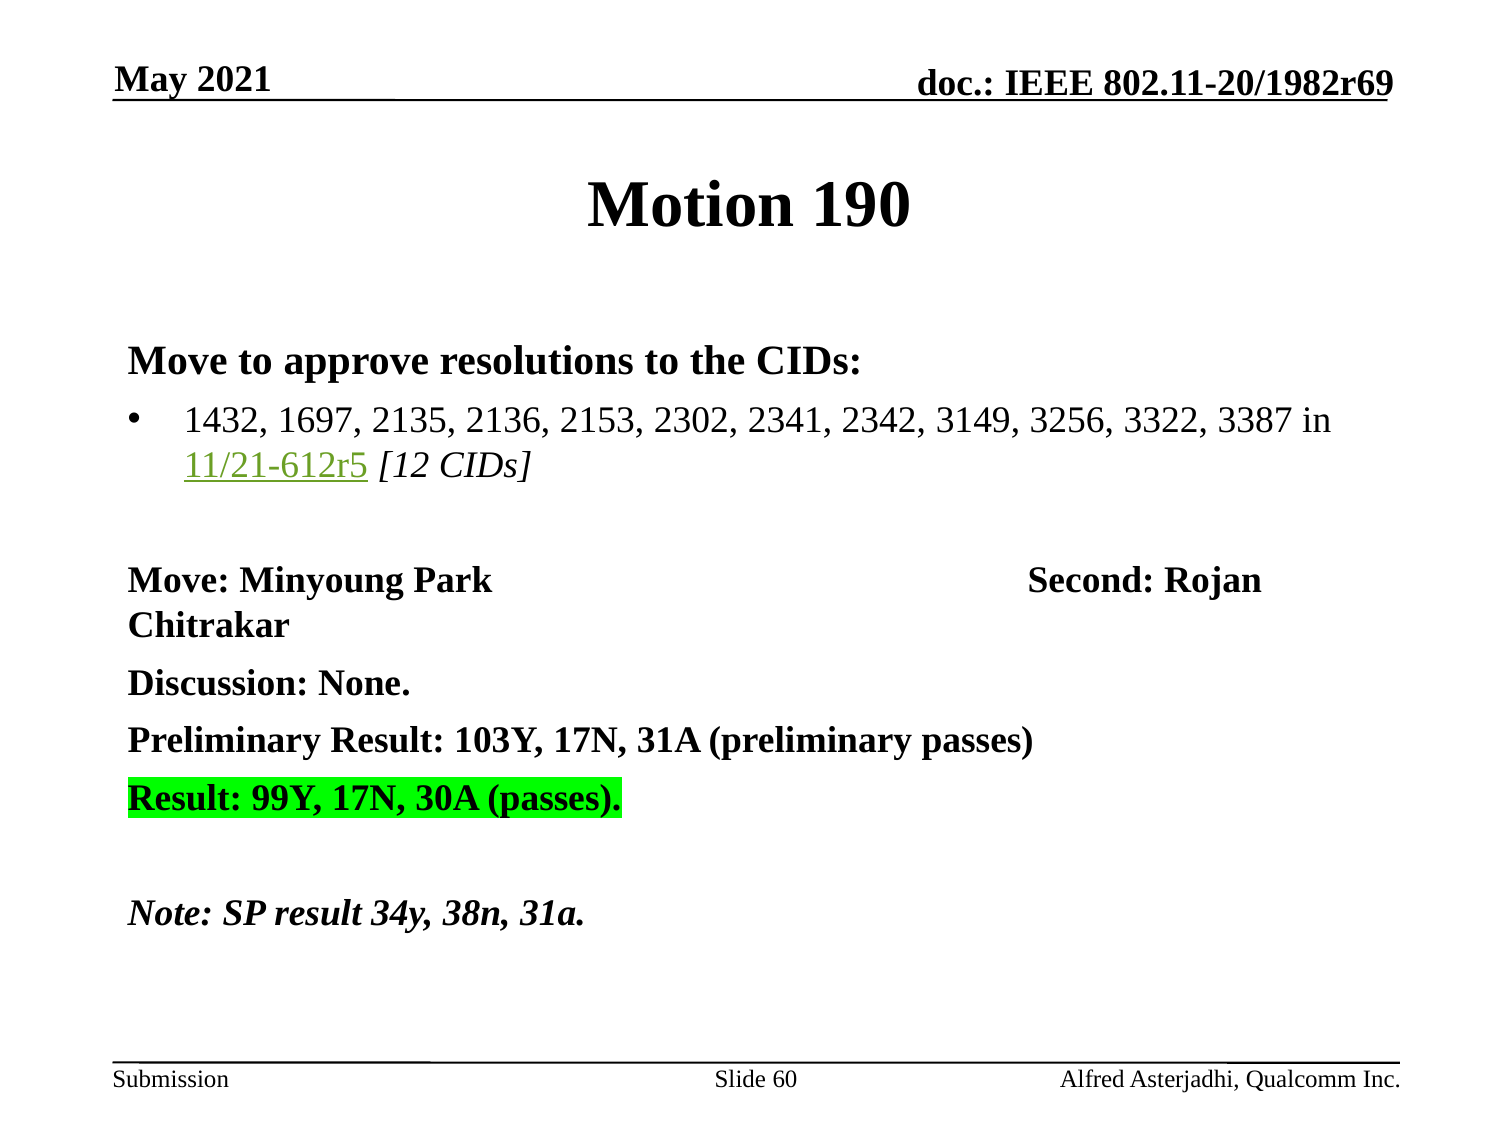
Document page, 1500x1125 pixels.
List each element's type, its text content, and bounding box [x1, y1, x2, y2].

title Motion 190 [112, 112, 1388, 288]
footer Alfred Asterjadhi, Qualcomm Inc. [878, 1061, 1402, 1093]
slide_number Slide 60 [712, 1061, 800, 1123]
list Move to approve resolutions to the CIDs: 1432, 1697, 2135, 2136, 2153, 2302, 2341, 2342, 3149, 3256, 3322, 3387 in 11/21-612r5 [12 CIDs] Move: Minyoung Park Second: Rojan Chitrakar Discussion: None. Preliminary Result: 103Y, 17N, 31A (preliminary passes) Result: 99Y, 17N, 30A (passes). Note: SP result 34y, 38n, 31a. [112, 324, 1388, 1000]
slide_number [114, 54, 423, 100]
